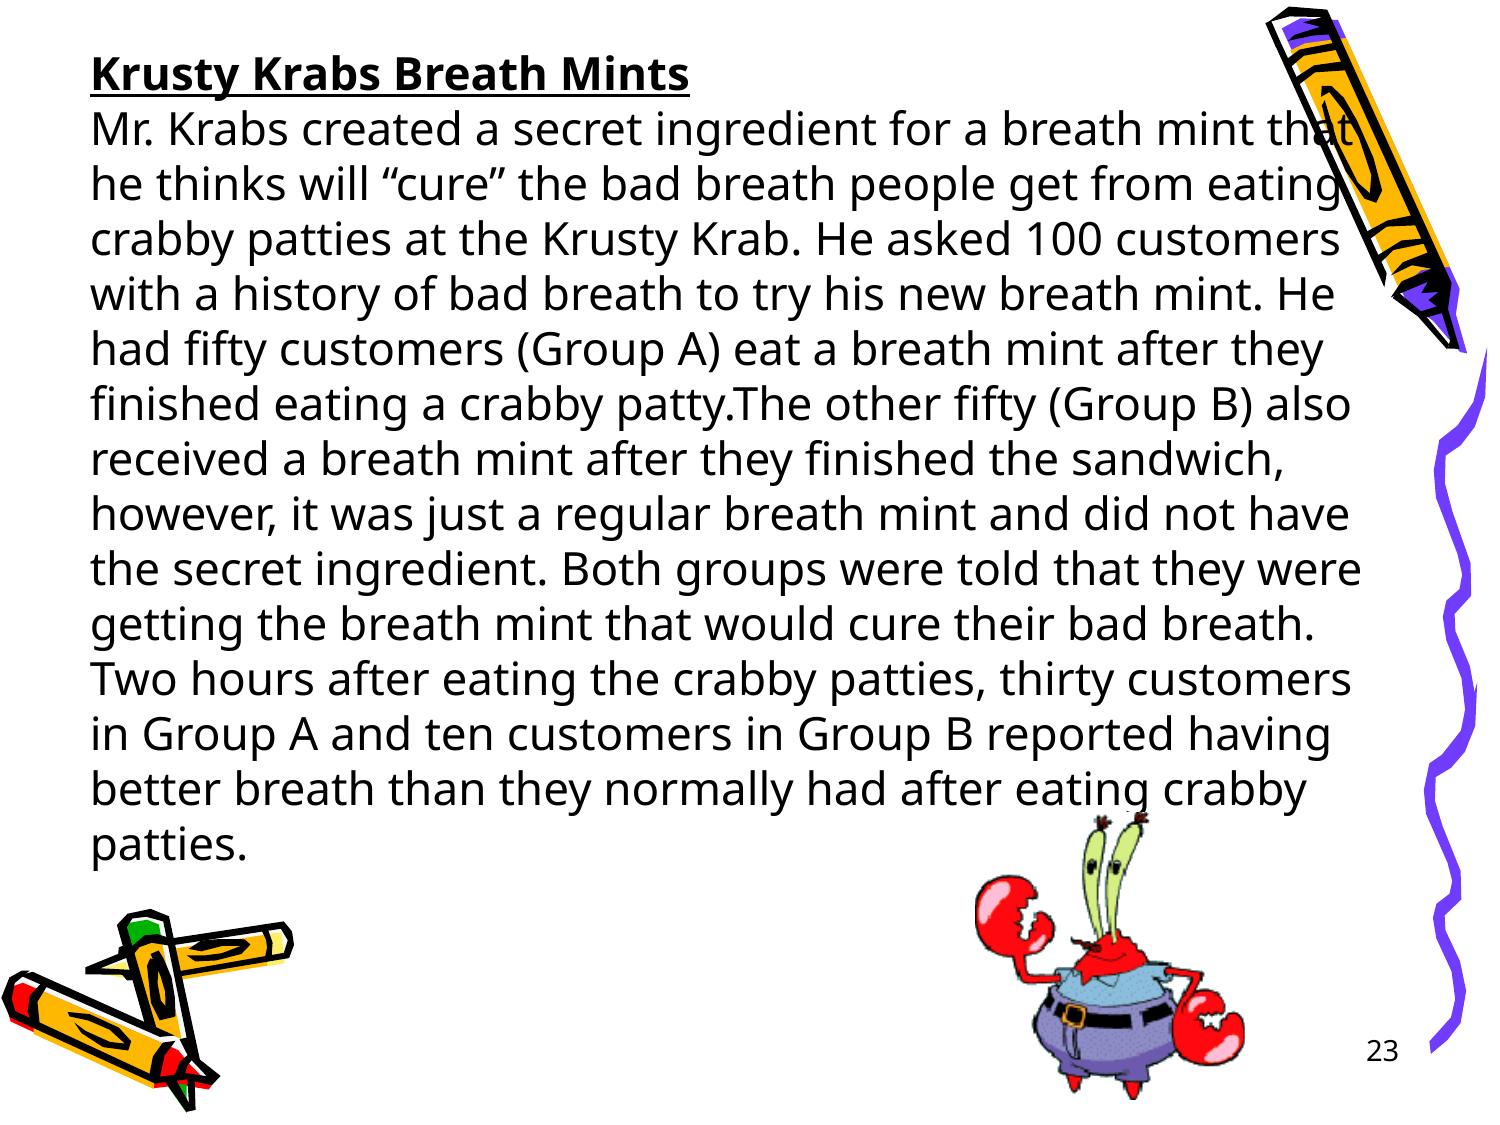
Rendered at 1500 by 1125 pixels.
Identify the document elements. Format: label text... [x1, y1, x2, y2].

text_box Krusty Krabs Breath Mints Mr. Krabs created a secret ingredient for a breath mint that he thinks will “cure” the bad breath people get from eating crabby patties at the Krusty Krab. He asked 100 customers with a history of bad breath to try his new breath mint. He had fifty customers (Group A) eat a breath mint after they finished eating a crabby patty.The other fifty (Group B) also received a breath mint after they finished the sandwich, however, it was just a regular breath mint and did not have the secret ingredient. Both groups were told that they were getting the breath mint that would cure their bad breath. Two hours after eating the crabby patties, thirty customers in Group A and ten customers in Group B reported having better breath than they normally had after eating crabby patties. [75, 37, 1400, 877]
picture [974, 812, 1245, 1101]
slide_number 23 [1250, 1024, 1415, 1101]
